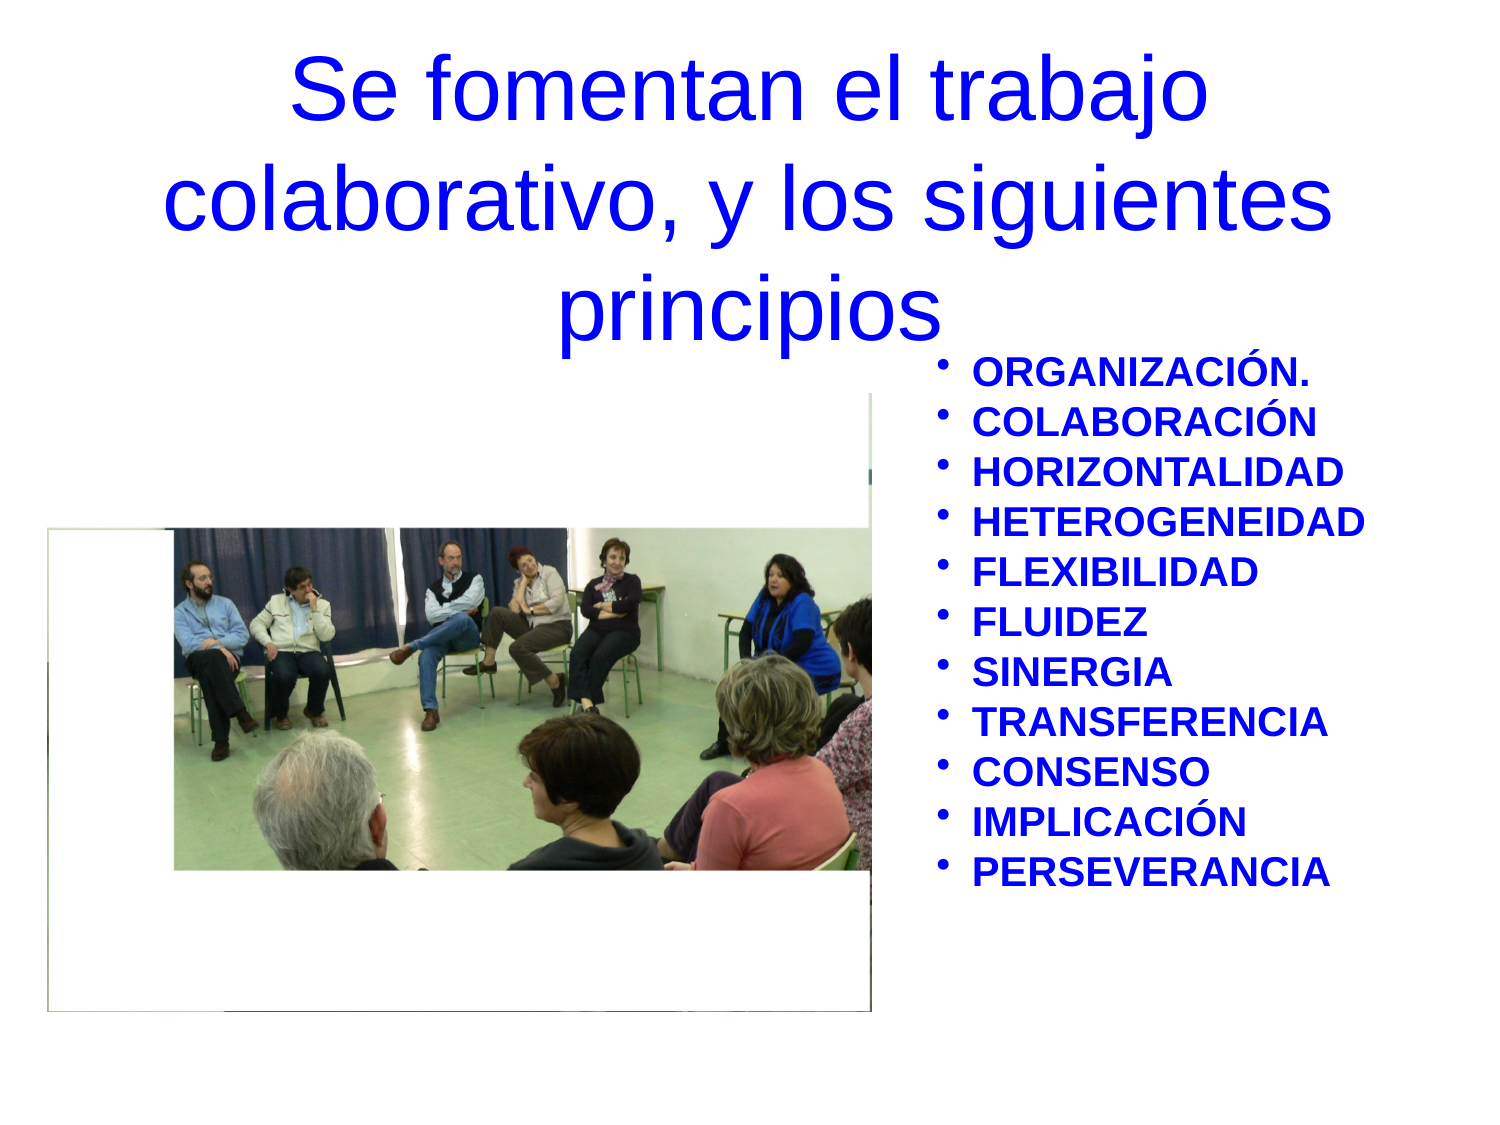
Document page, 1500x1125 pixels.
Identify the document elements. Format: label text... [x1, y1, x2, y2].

text_box ORGANIZACIÓN. COLABORACIÓN HORIZONTALIDAD HETEROGENEIDAD FLEXIBILIDAD FLUIDEZ SINERGIA TRANSFERENCIA CONSENSO IMPLICACIÓN PERSEVERANCIA [921, 336, 1444, 1052]
title Se fomentan el trabajo colaborativo, y los siguientes principios [74, 44, 1426, 233]
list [46, 392, 873, 1012]
